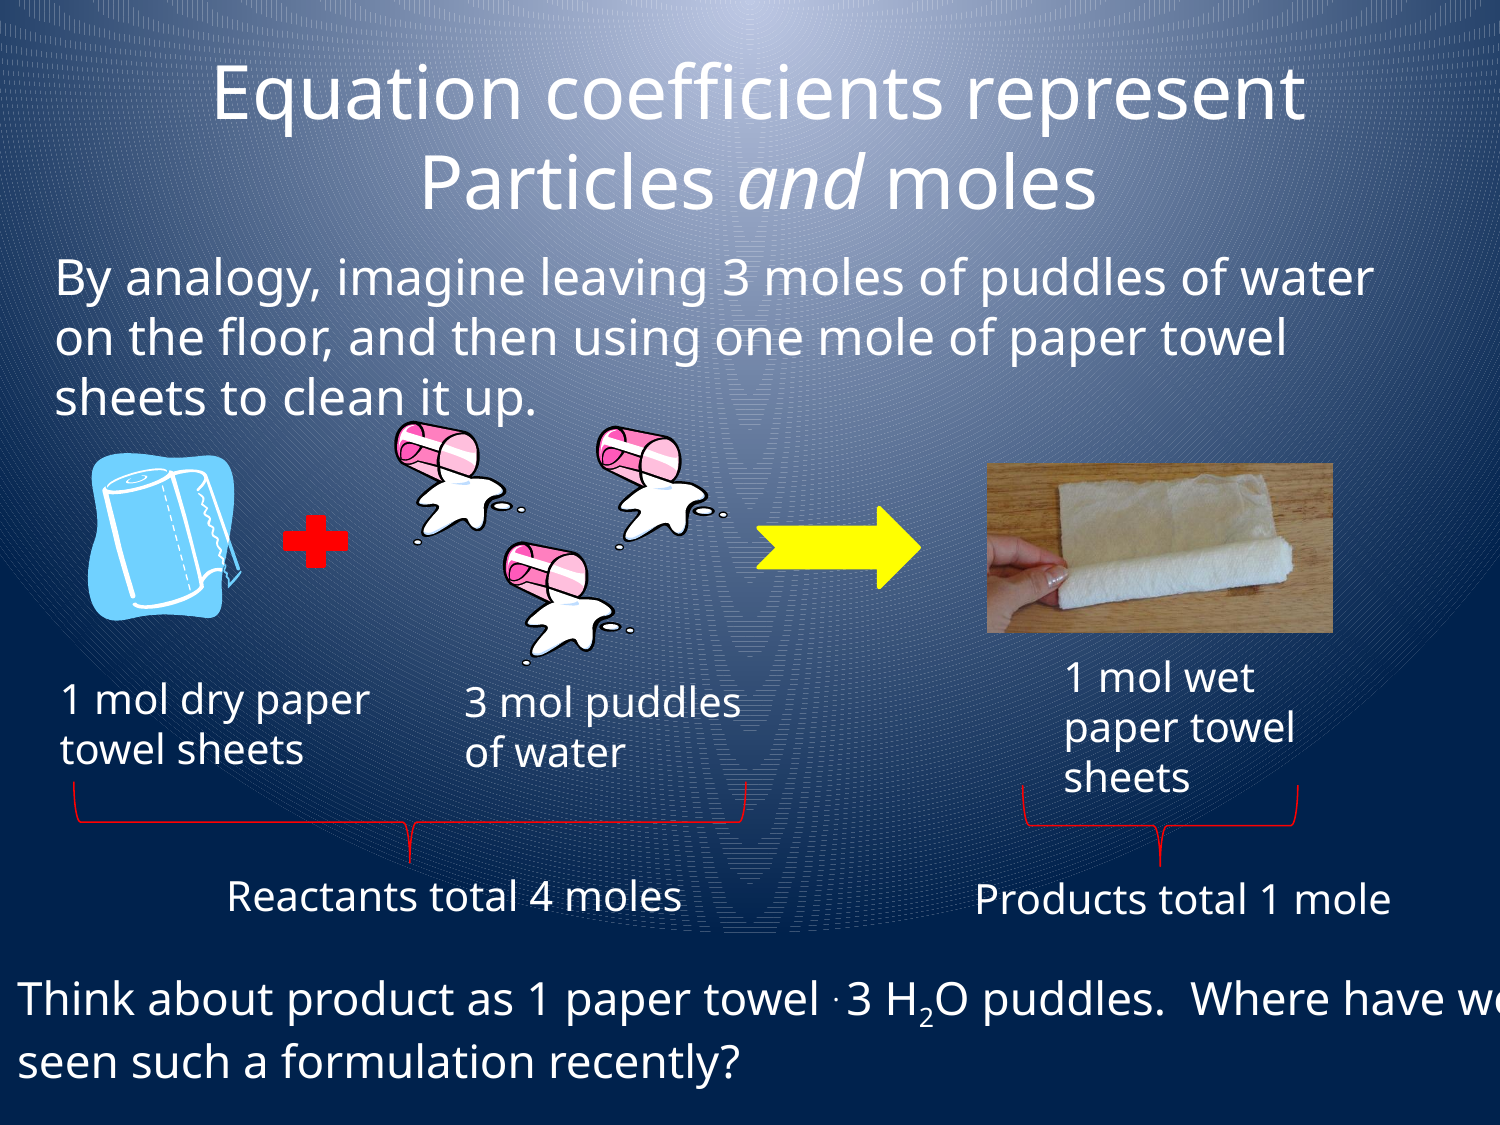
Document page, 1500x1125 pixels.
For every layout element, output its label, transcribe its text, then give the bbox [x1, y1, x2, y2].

text_box Think about product as 1 paper towel . 3 H2O puddles. Where have we seen such a formulation recently? [2, 962, 1500, 1095]
text_box Equation coefficients represent Particles and moles [39, 37, 1478, 233]
text_box By analogy, imagine leaving 3 moles of puddles of water on the floor, and then using one mole of paper towel sheets to clean it up. [39, 238, 1452, 433]
picture [87, 452, 242, 621]
text_box Products total 1 mole [959, 865, 1407, 931]
picture [987, 463, 1334, 634]
text_box 3 mol puddles of water [449, 668, 757, 784]
text_box [73, 781, 747, 862]
text_box Reactants total 4 moles [211, 862, 698, 928]
text_box 1 mol wet paper towel sheets [1048, 643, 1322, 809]
picture [390, 420, 728, 670]
text_box [756, 505, 921, 590]
text_box [283, 515, 348, 568]
text_box [1021, 785, 1299, 865]
text_box 1 mol dry paper towel sheets [44, 665, 397, 781]
